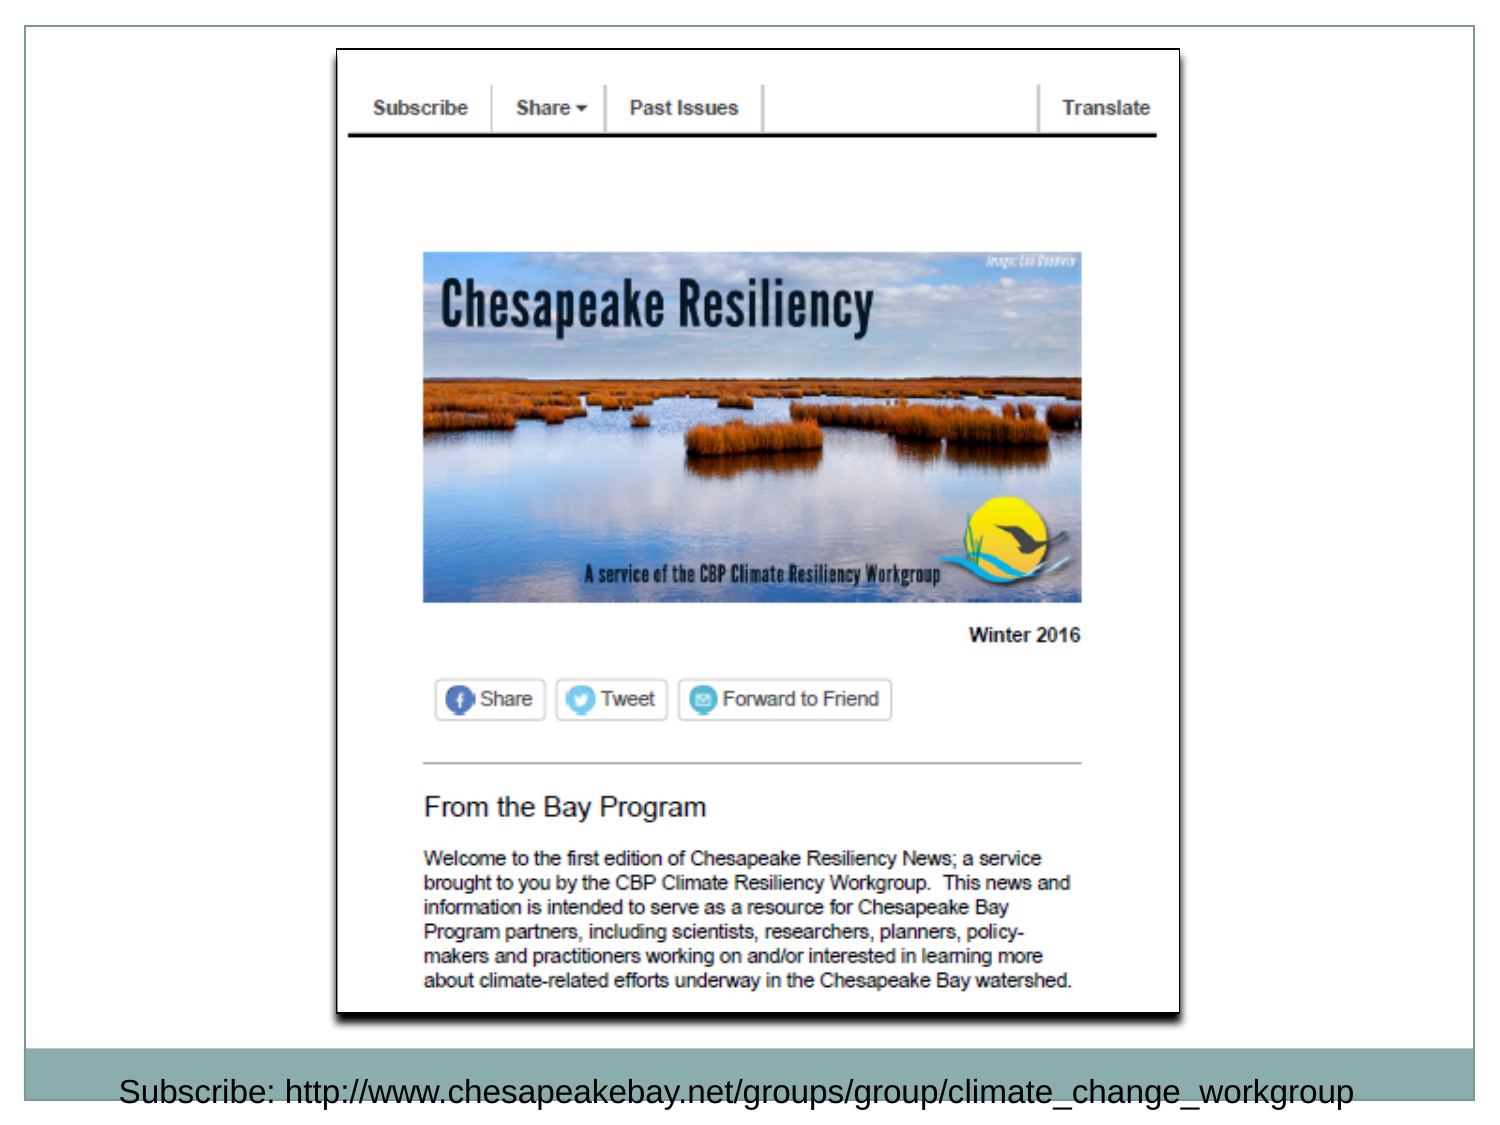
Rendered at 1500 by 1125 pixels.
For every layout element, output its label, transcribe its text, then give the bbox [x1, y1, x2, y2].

picture [337, 49, 1180, 1013]
text_box Subscribe: http://www.chesapeakebay.net/groups/group/climate_change_workgroup [24, 1062, 1450, 1118]
